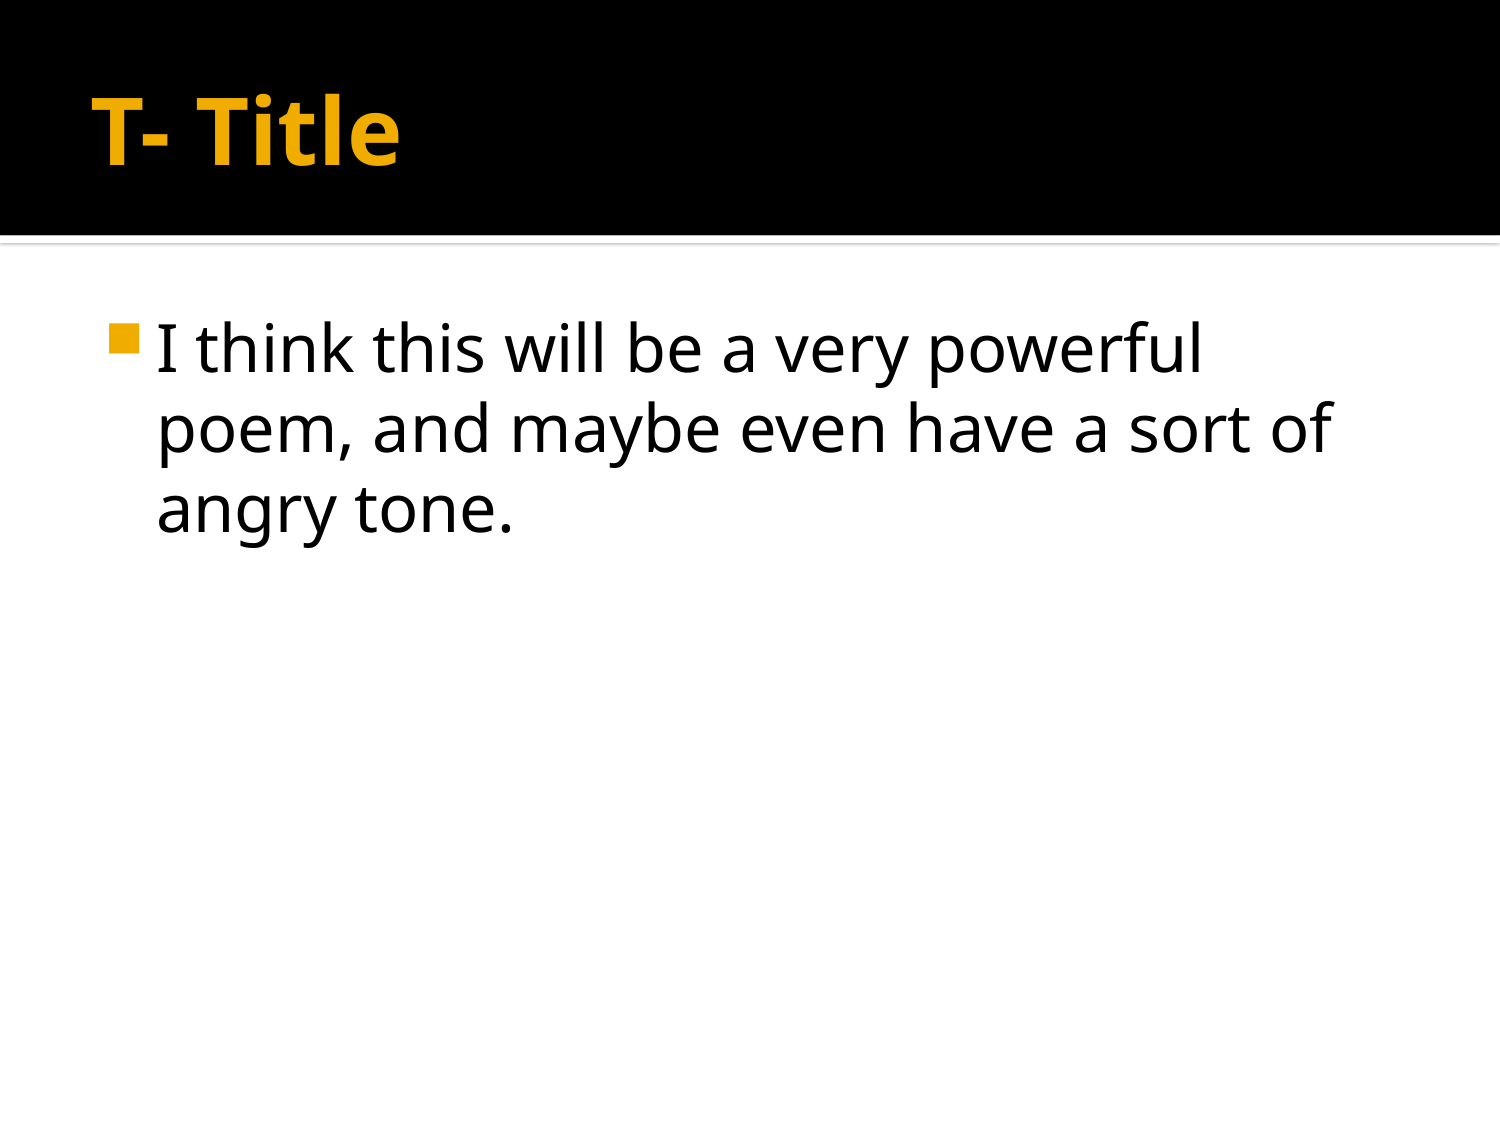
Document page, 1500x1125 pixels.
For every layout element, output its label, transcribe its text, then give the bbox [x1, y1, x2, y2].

list I think this will be a very powerful poem, and maybe even have a sort of angry tone. [75, 291, 1425, 1050]
title T- Title [75, 25, 1425, 231]
